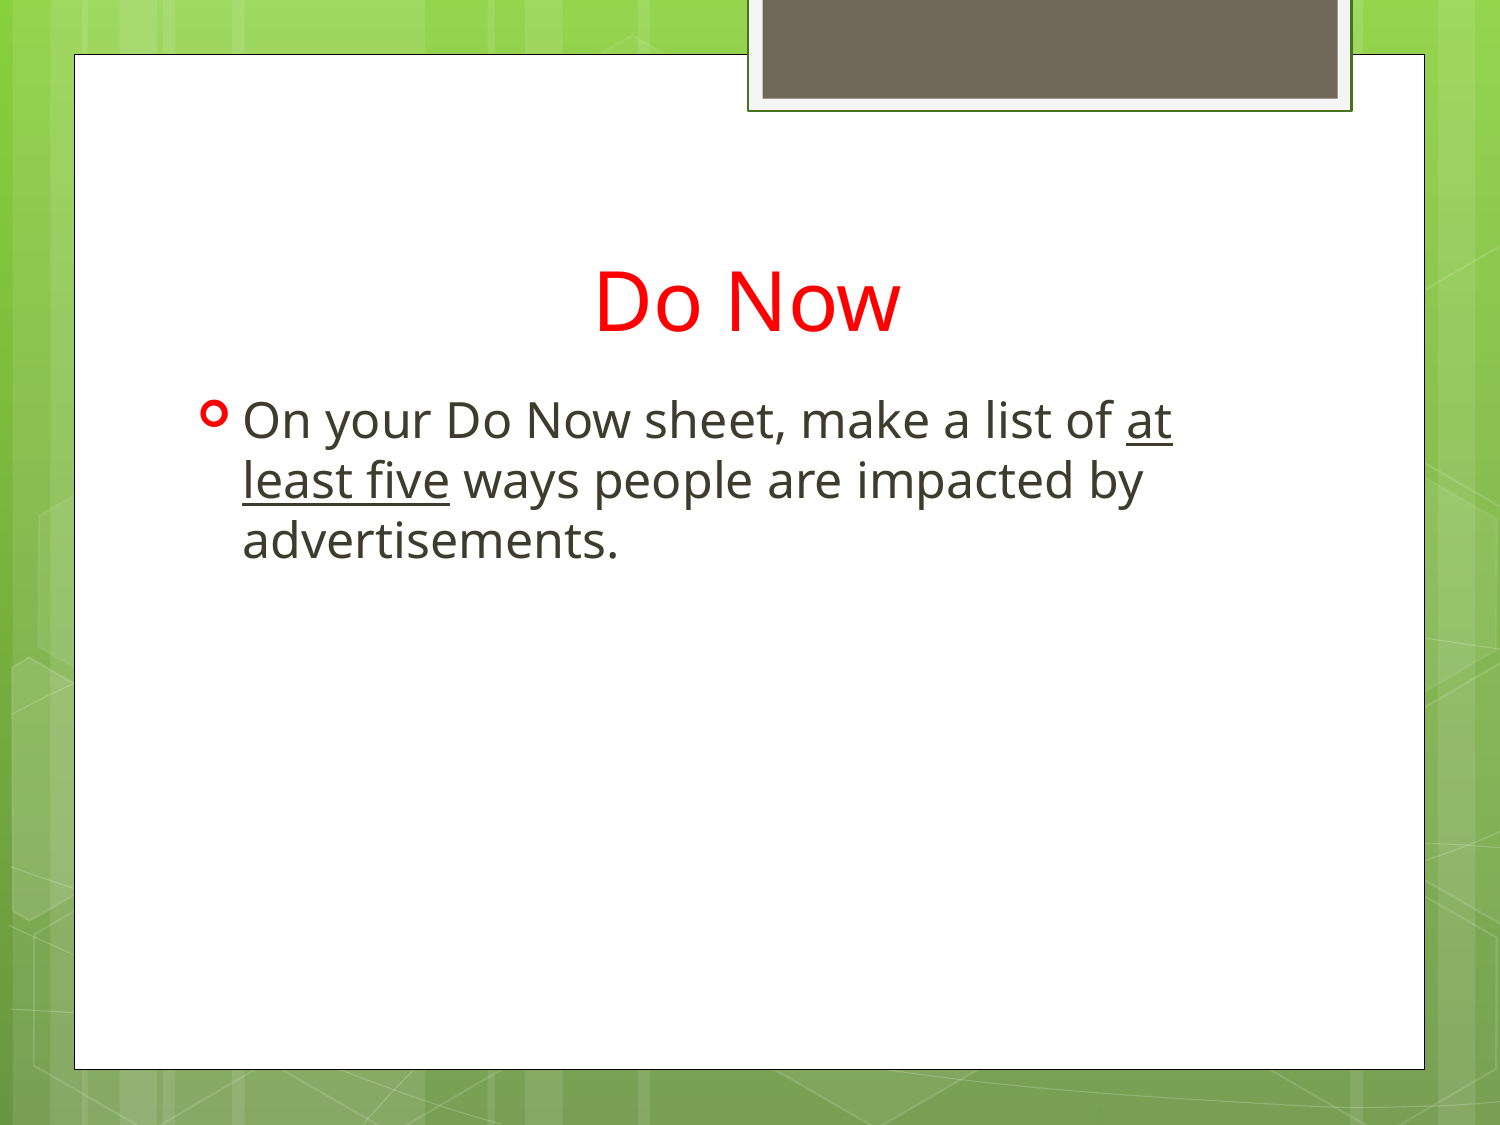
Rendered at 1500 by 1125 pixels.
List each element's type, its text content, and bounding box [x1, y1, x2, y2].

title Do Now [171, 168, 1324, 357]
list On your Do Now sheet, make a list of at least five ways people are impacted by advertisements. [171, 381, 1283, 957]
